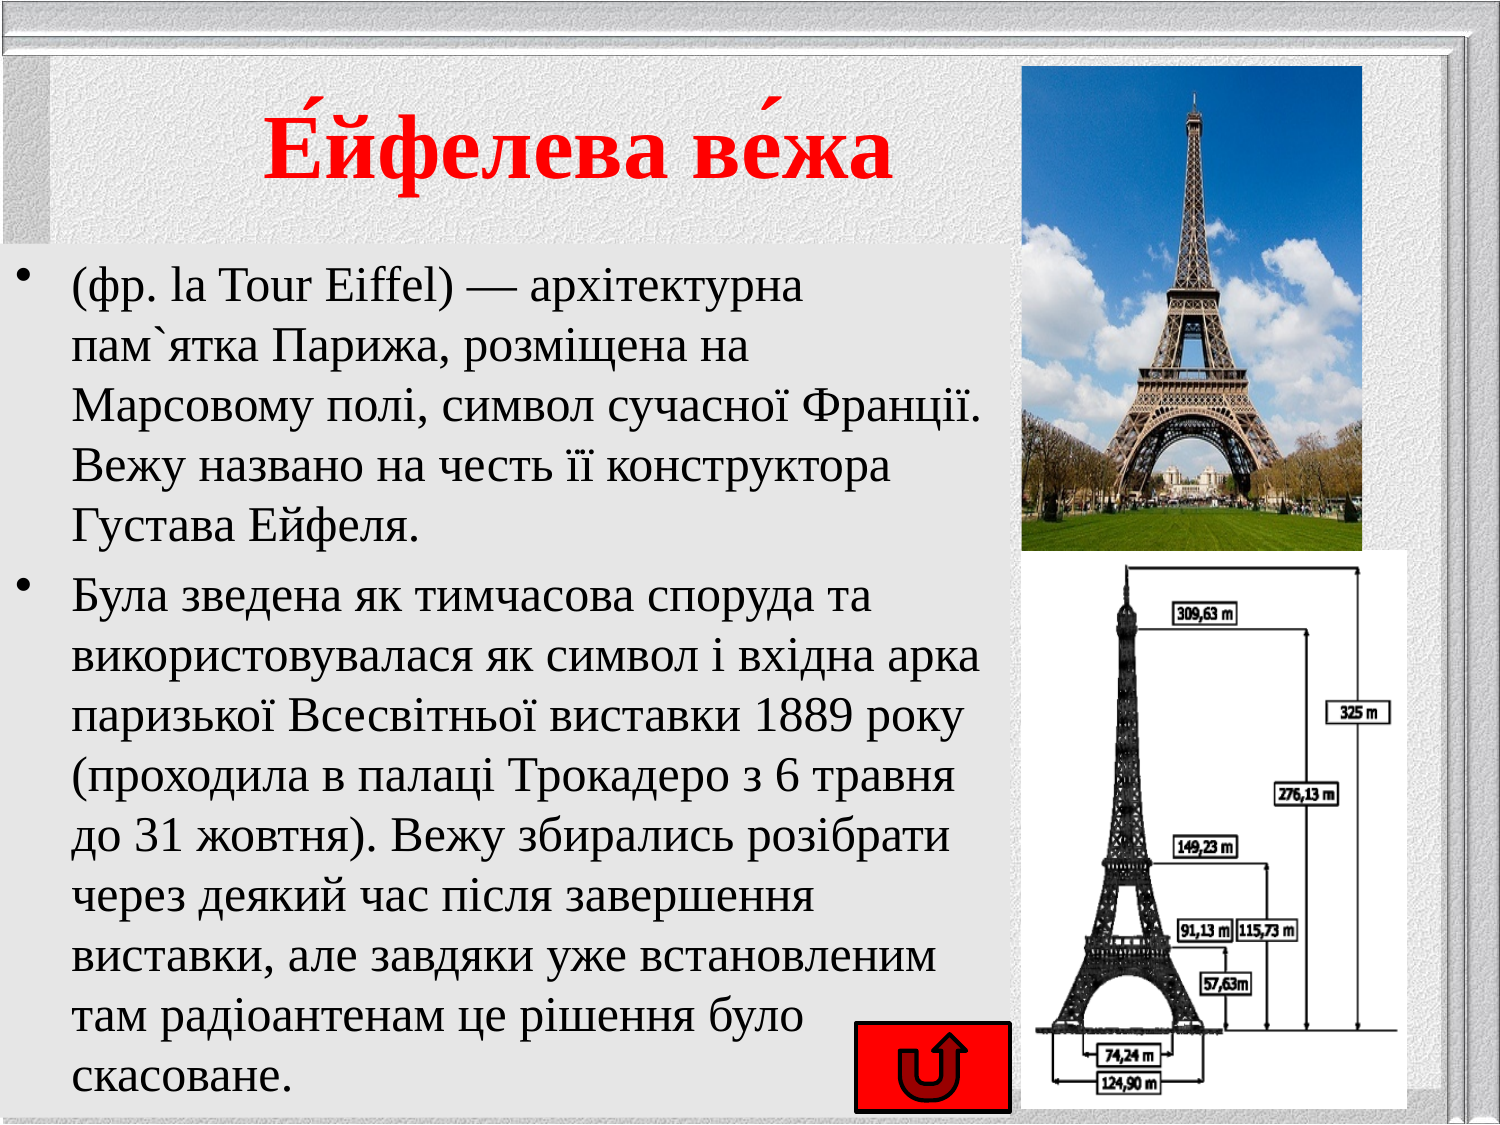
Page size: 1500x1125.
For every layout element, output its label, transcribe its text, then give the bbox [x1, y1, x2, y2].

picture [0, 0, 1500, 1125]
list (фр. la Tour Eiffel) — архітектурна пам`ятка Парижа, розміщена на Марсовому полі, символ сучасної Франції. Вежу названо на честь її конструктора Густава Ейфеля. Була зведена як тимчасова споруда та використовувалася як символ і вхідна арка паризької Всесвітньої виставки 1889 року (проходила в палаці Трокадеро з 6 травня до 31 жовтня). Вежу збирались розібрати через деякий час після завершення виставки, але завдяки уже встановленим там радіоантенам це рішення було скасоване. [0, 243, 1011, 1118]
text_box [854, 1021, 1012, 1114]
title Е́йфелева ве́жа [64, 101, 1016, 182]
